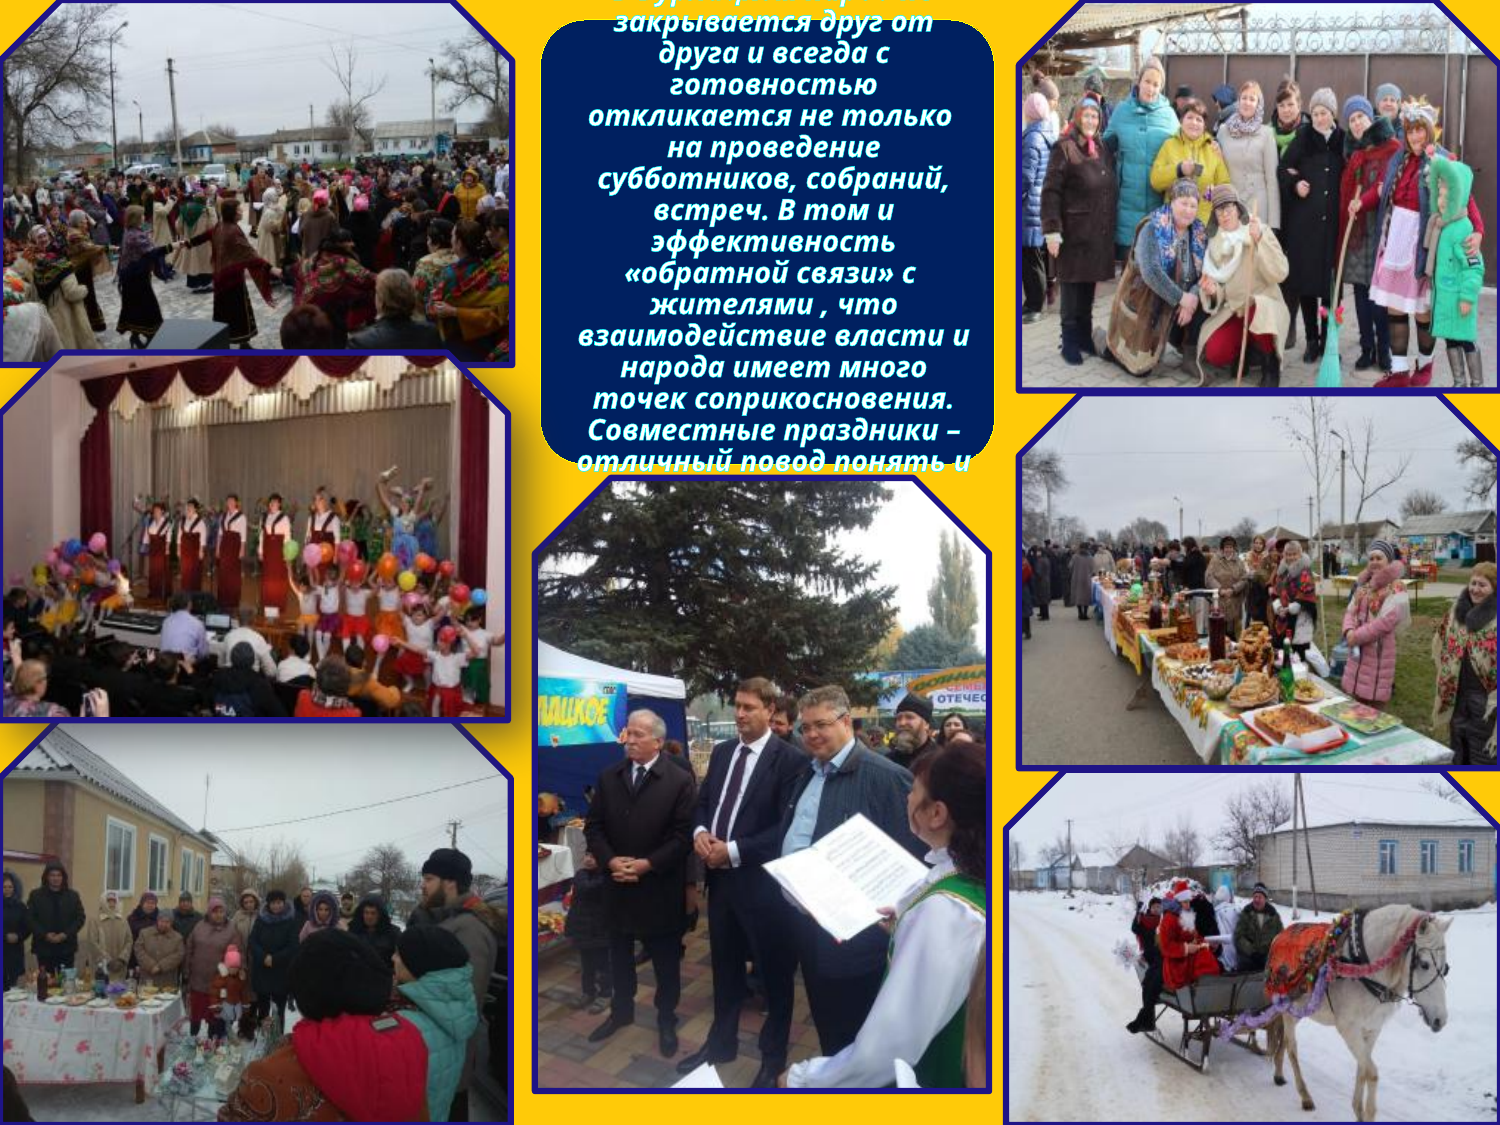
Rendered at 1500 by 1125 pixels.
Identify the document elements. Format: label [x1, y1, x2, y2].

picture [1018, 0, 1500, 391]
picture [534, 477, 990, 1092]
picture [0, 0, 513, 1125]
text_box [540, 0, 995, 465]
picture [1005, 393, 1500, 1125]
